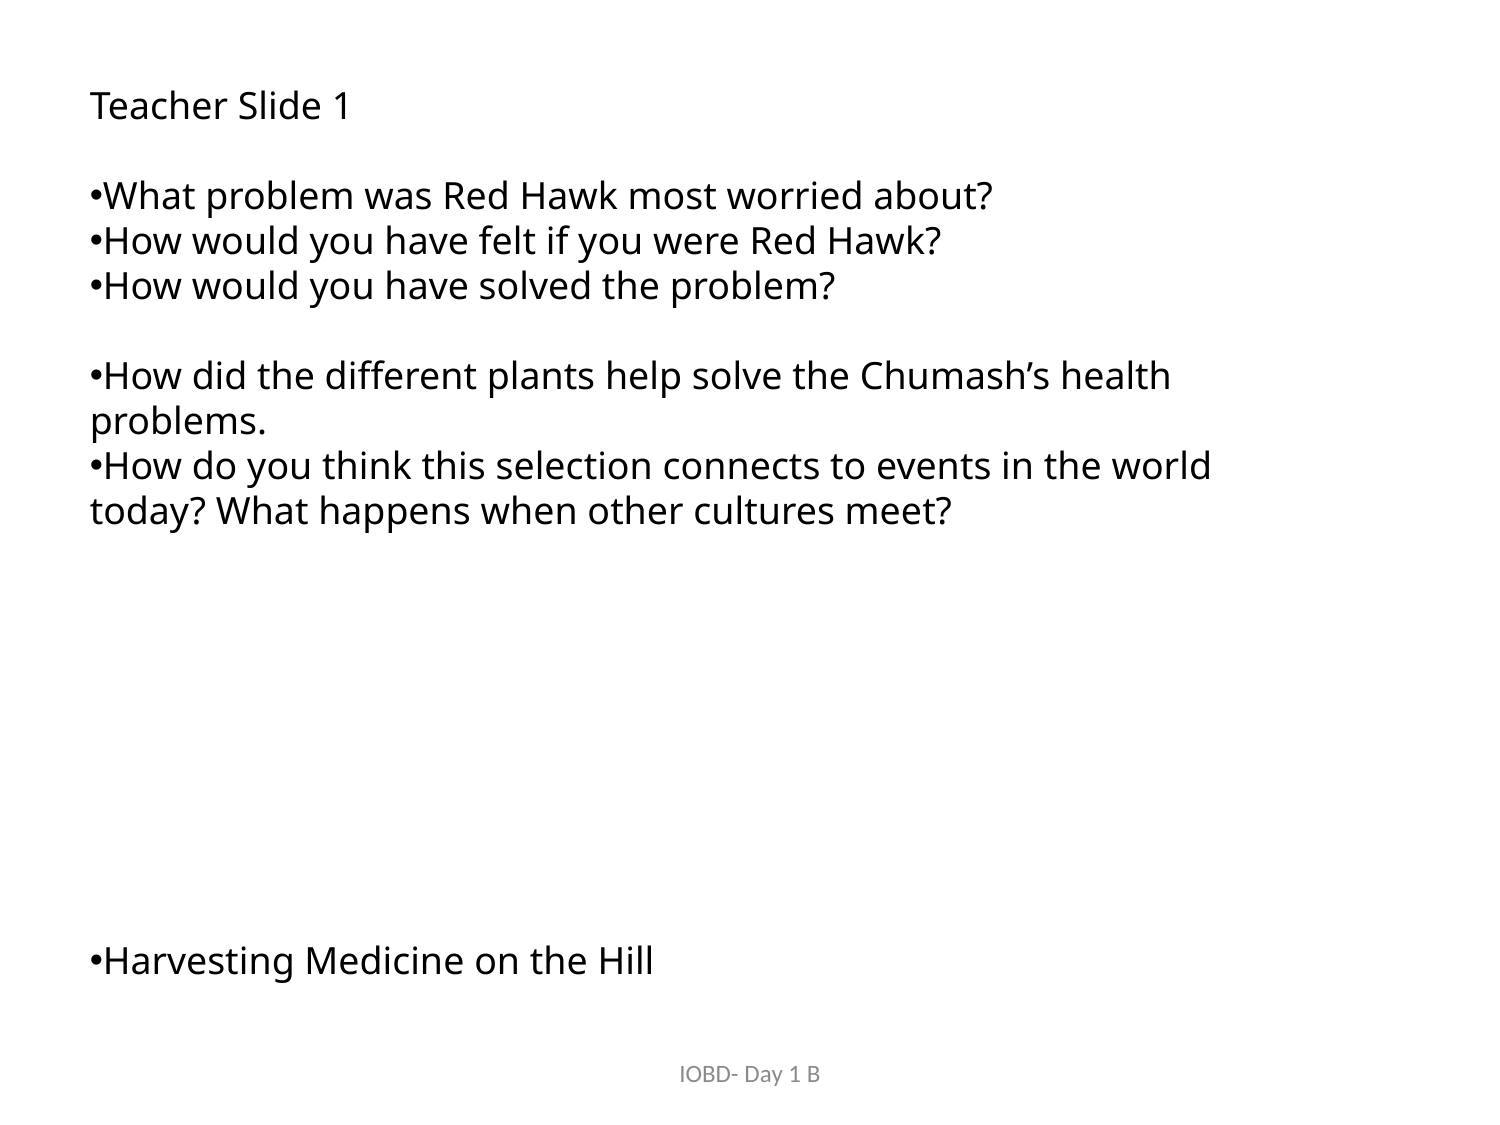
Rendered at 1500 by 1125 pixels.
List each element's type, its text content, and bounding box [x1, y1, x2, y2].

footer IOBD- Day 1 B [512, 1042, 988, 1103]
text_box Teacher Slide 1 What problem was Red Hawk most worried about? How would you have felt if you were Red Hawk? How would you have solved the problem? How did the different plants help solve the Chumash’s health problems. How do you think this selection connects to events in the world today? What happens when other cultures meet? Harvesting Medicine on the Hill [74, 74, 1288, 990]
